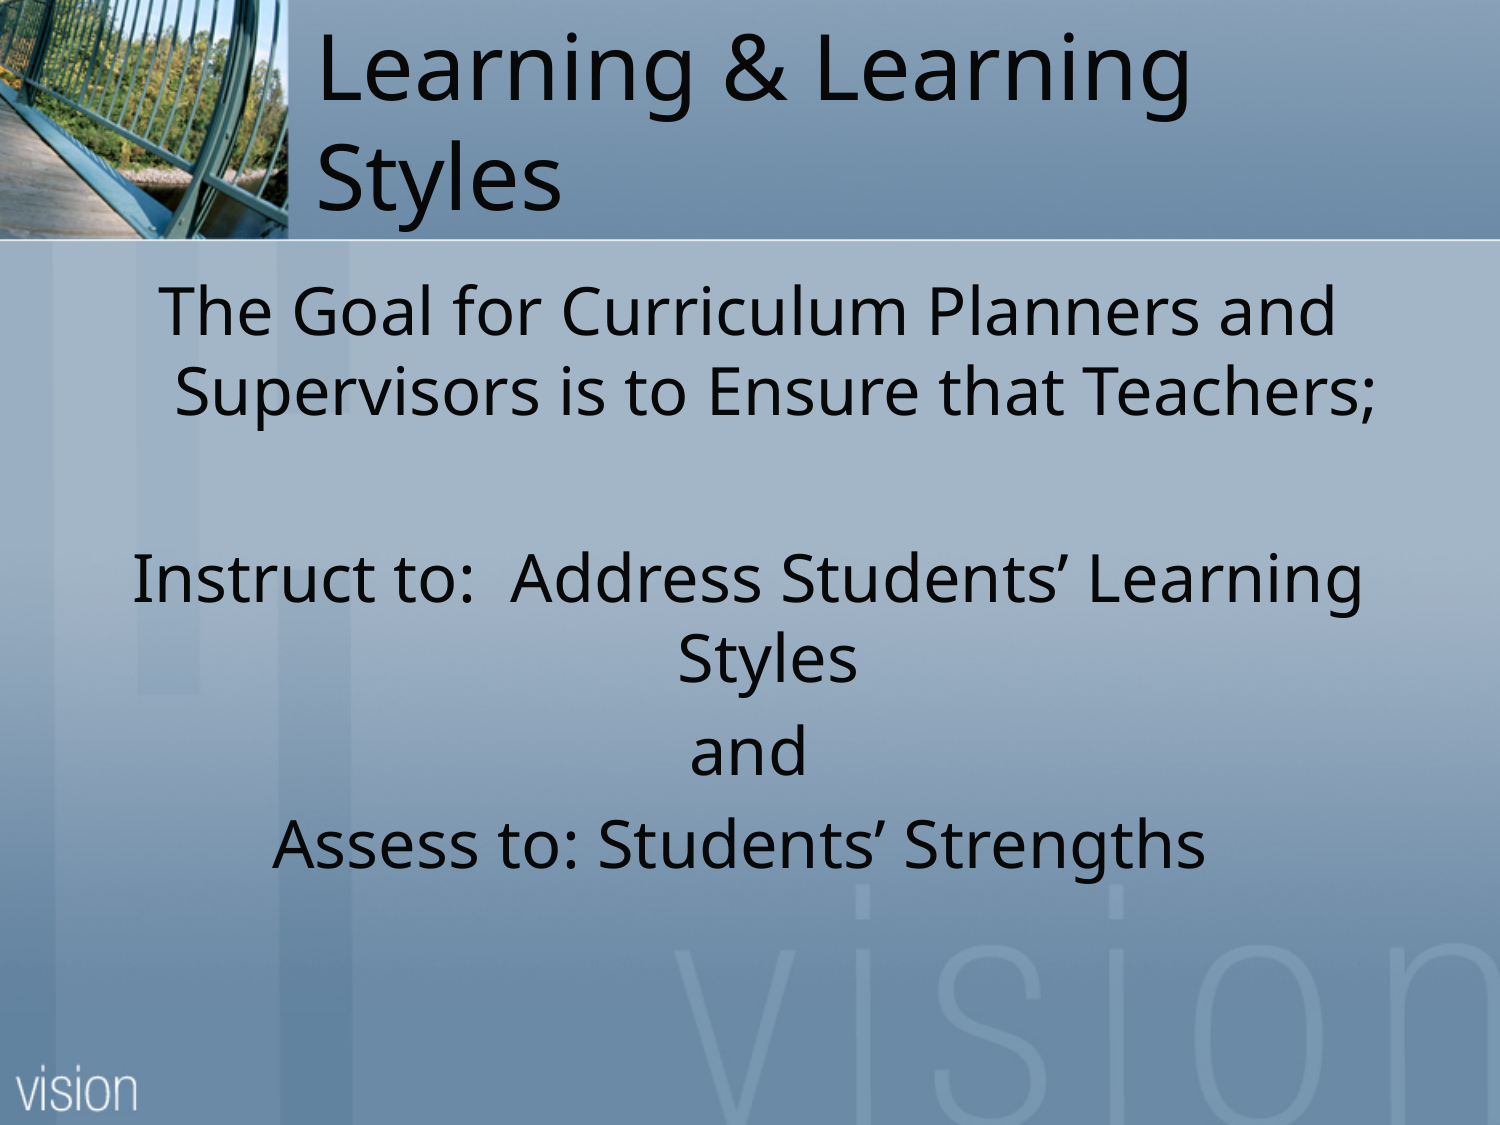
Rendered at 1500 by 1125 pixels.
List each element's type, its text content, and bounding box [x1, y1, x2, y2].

picture [0, 0, 1500, 1125]
title Learning & Learning Styles [299, 30, 1462, 207]
list The Goal for Curriculum Planners and Supervisors is to Ensure that Teachers; Instruct to: Address Students’ Learning Styles and Assess to: Students’ Strengths [37, 261, 1462, 1095]
